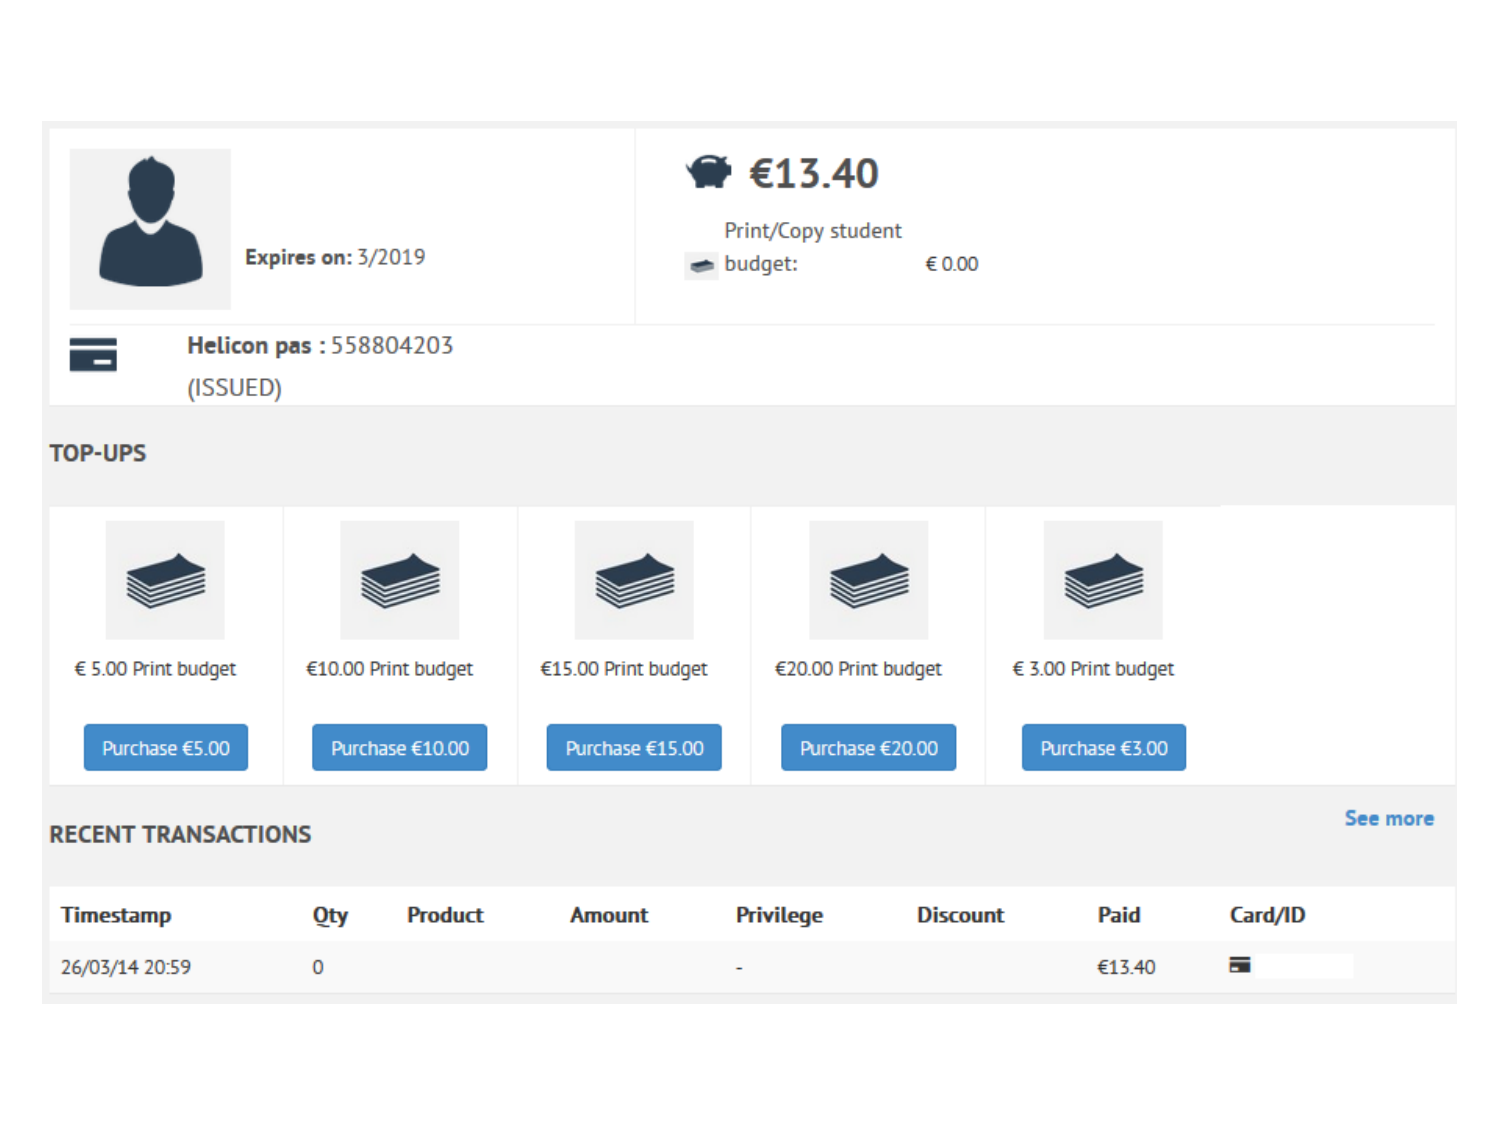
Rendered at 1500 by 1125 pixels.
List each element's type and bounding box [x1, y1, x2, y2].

picture [42, 120, 1457, 1005]
